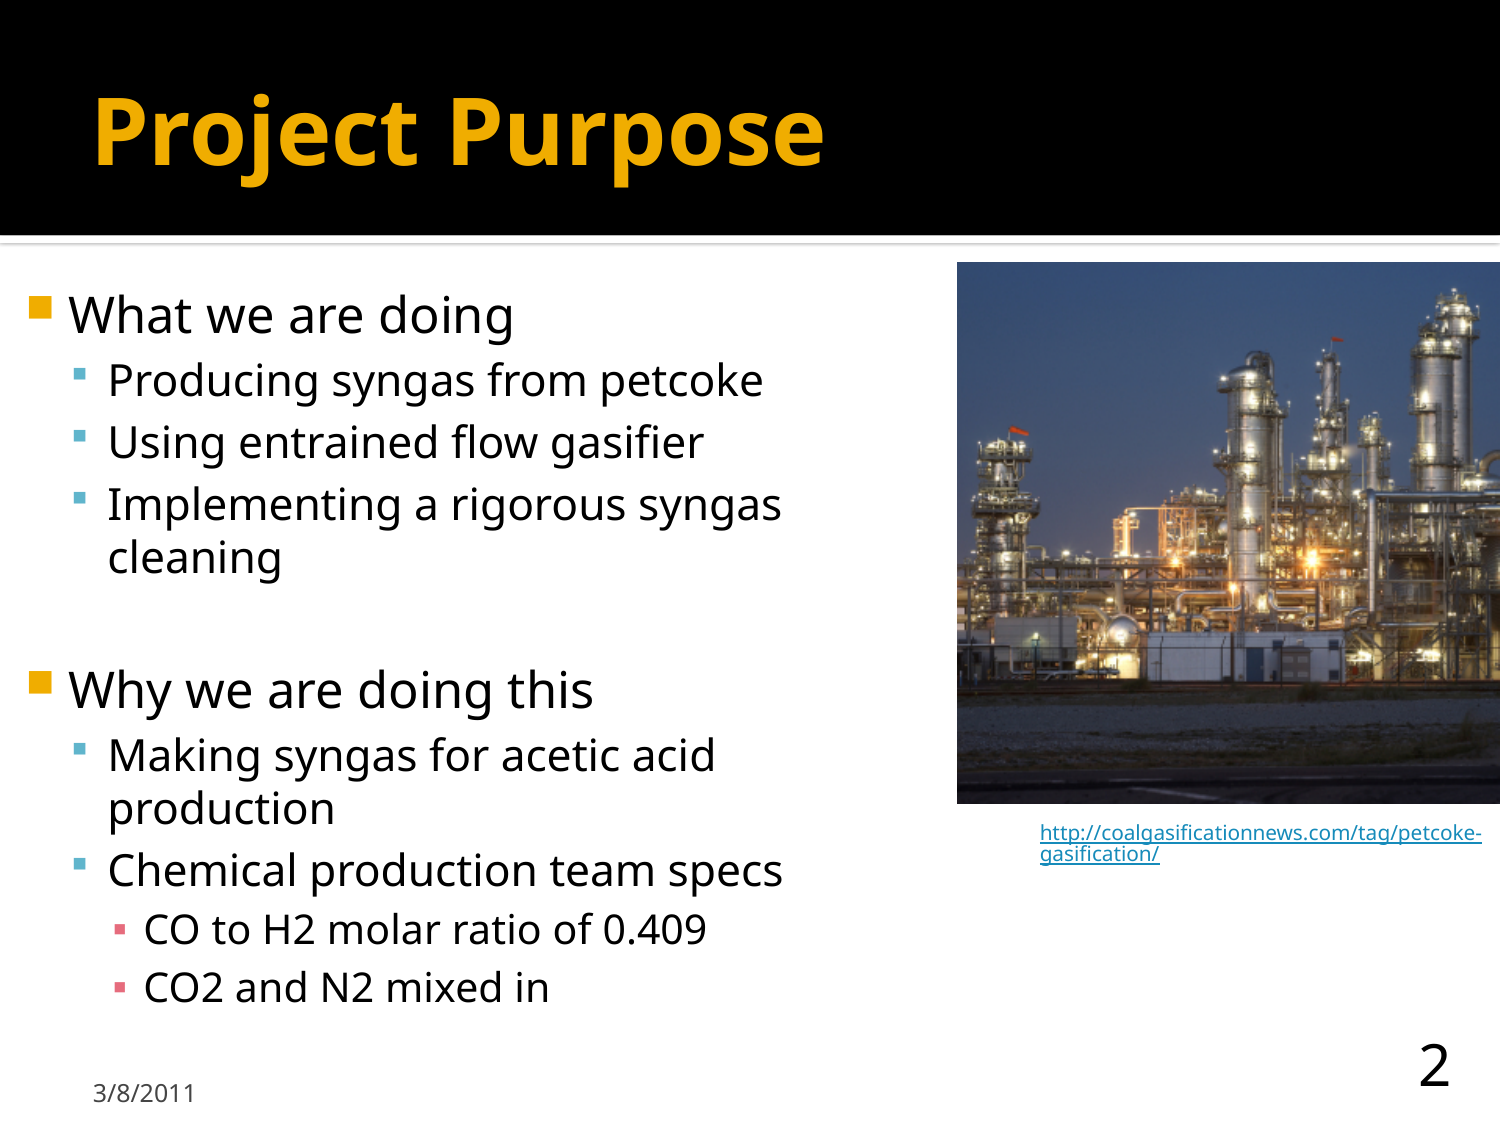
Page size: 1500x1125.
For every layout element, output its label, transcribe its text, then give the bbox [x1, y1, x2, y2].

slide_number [75, 1062, 425, 1108]
text_box http://coalgasificationnews.com/tag/petcoke-gasification/ [1025, 812, 1500, 856]
list What we are doing Producing syngas from petcoke Using entrained flow gasifier Implementing a rigorous syngas cleaning Why we are doing this Making syngas for acetic acid production Chemical production team specs CO to H2 molar ratio of 0.409 CO2 and N2 mixed in [0, 267, 958, 1027]
title Project Purpose [75, 25, 1425, 231]
picture [957, 262, 1500, 804]
slide_number 2 [1345, 1062, 1467, 1108]
